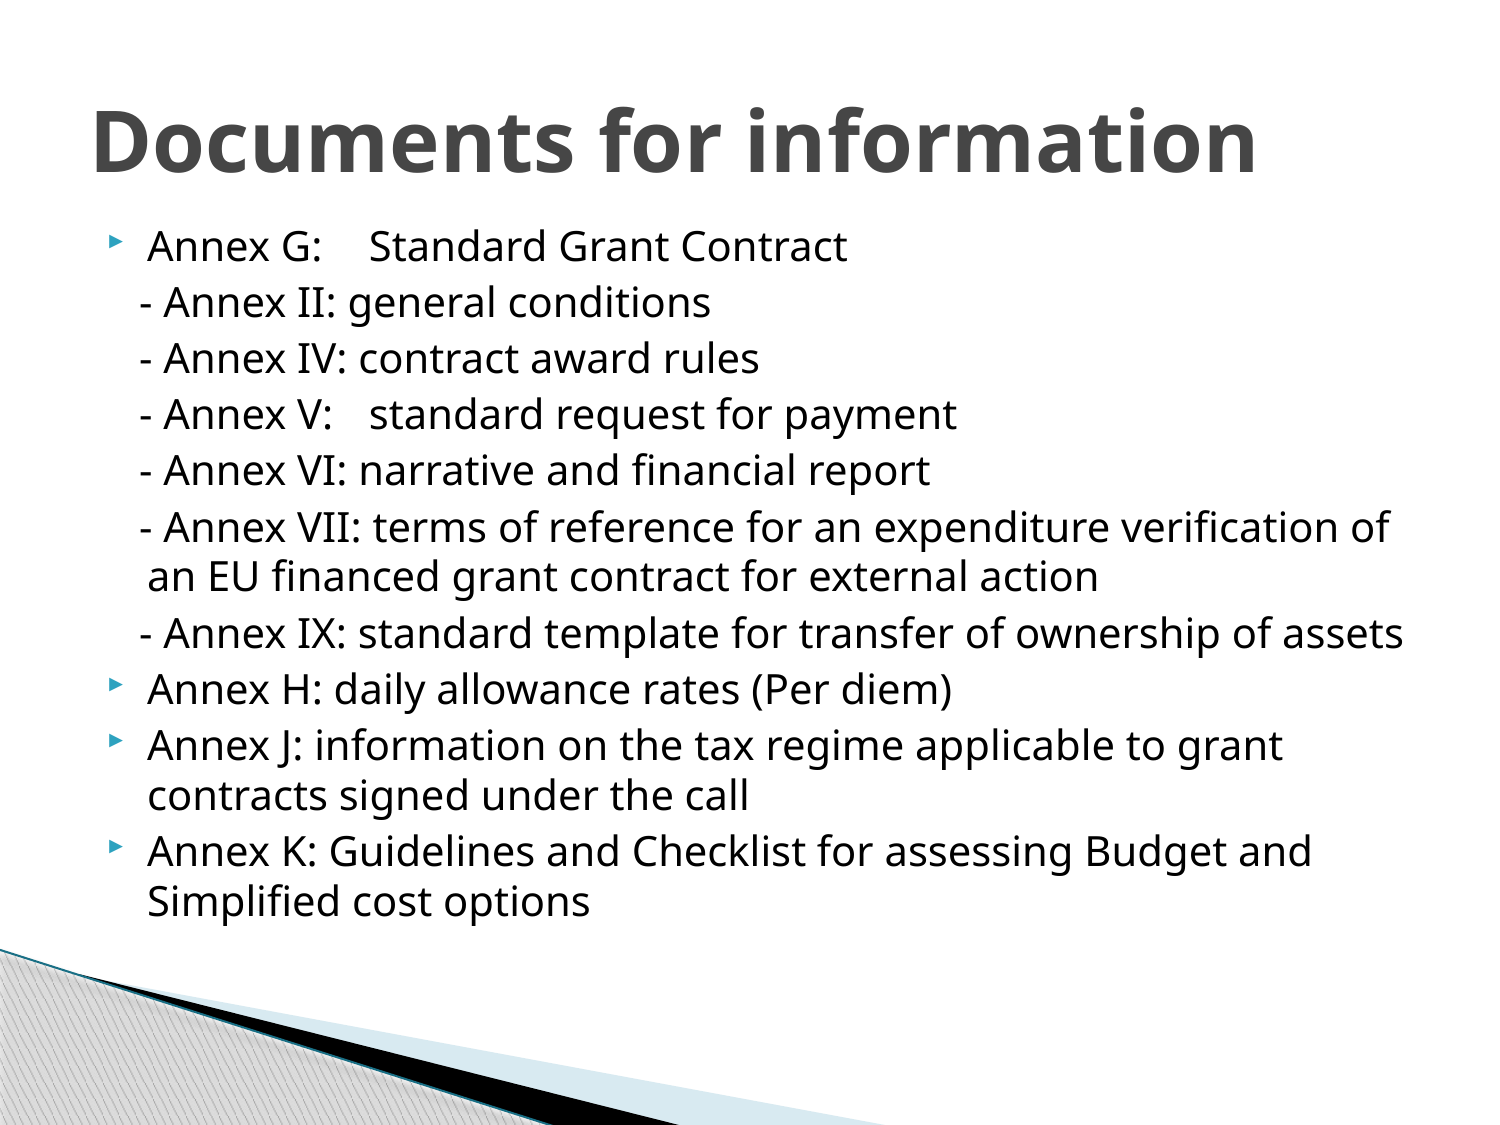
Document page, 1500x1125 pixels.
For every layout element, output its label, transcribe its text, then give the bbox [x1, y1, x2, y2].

title Documents for information [75, 45, 1425, 233]
list Annex G: Standard Grant Contract - Annex II: general conditions - Annex IV: contract award rules - Annex V: standard request for payment - Annex VI: narrative and financial report - Annex VII: terms of reference for an expenditure verification of an EU financed grant contract for external action - Annex IX: standard template for transfer of ownership of assets Annex H: daily allowance rates (Per diem) Annex J: information on the tax regime applicable to grant contracts signed under the call Annex K: Guidelines and Checklist for assessing Budget and Simplified cost options [75, 233, 1425, 986]
